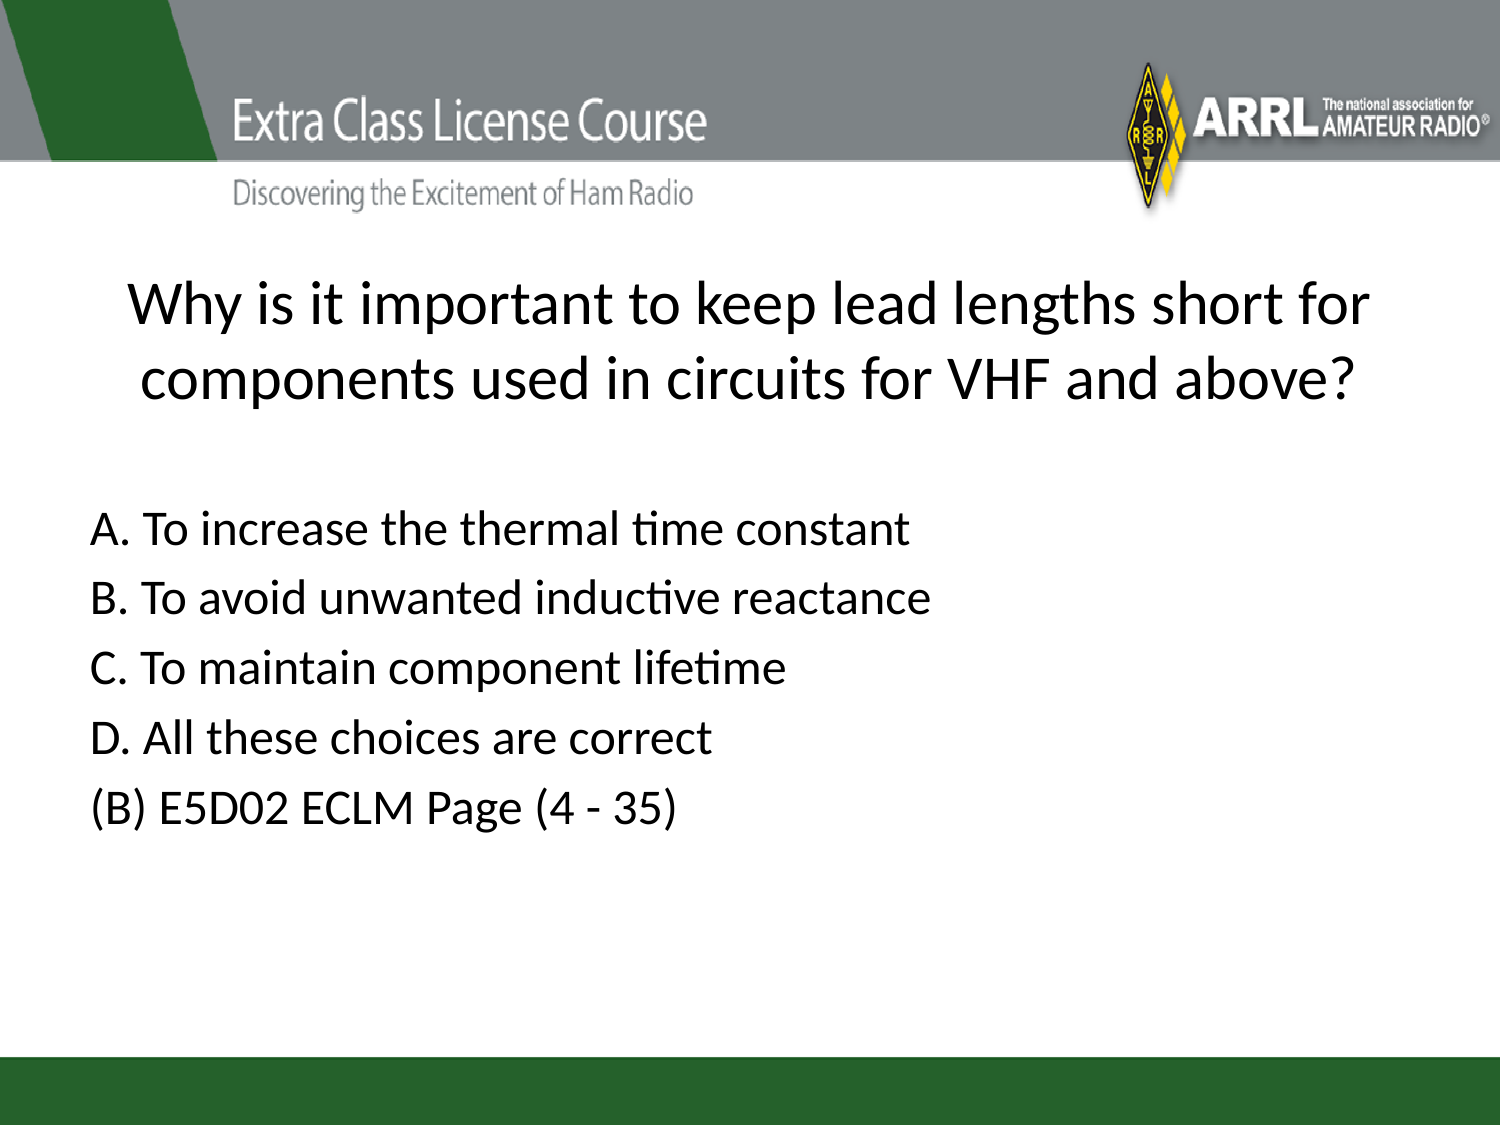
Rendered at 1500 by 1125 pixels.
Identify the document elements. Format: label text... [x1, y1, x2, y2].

picture [0, 0, 1500, 1125]
list A. To increase the thermal time constant B. To avoid unwanted inductive reactance C. To maintain component lifetime D. All these choices are correct (B) E5D02 ECLM Page (4 - 35) [75, 487, 1425, 1005]
title Why is it important to keep lead lengths short for components used in circuits for VHF and above? [75, 254, 1425, 435]
